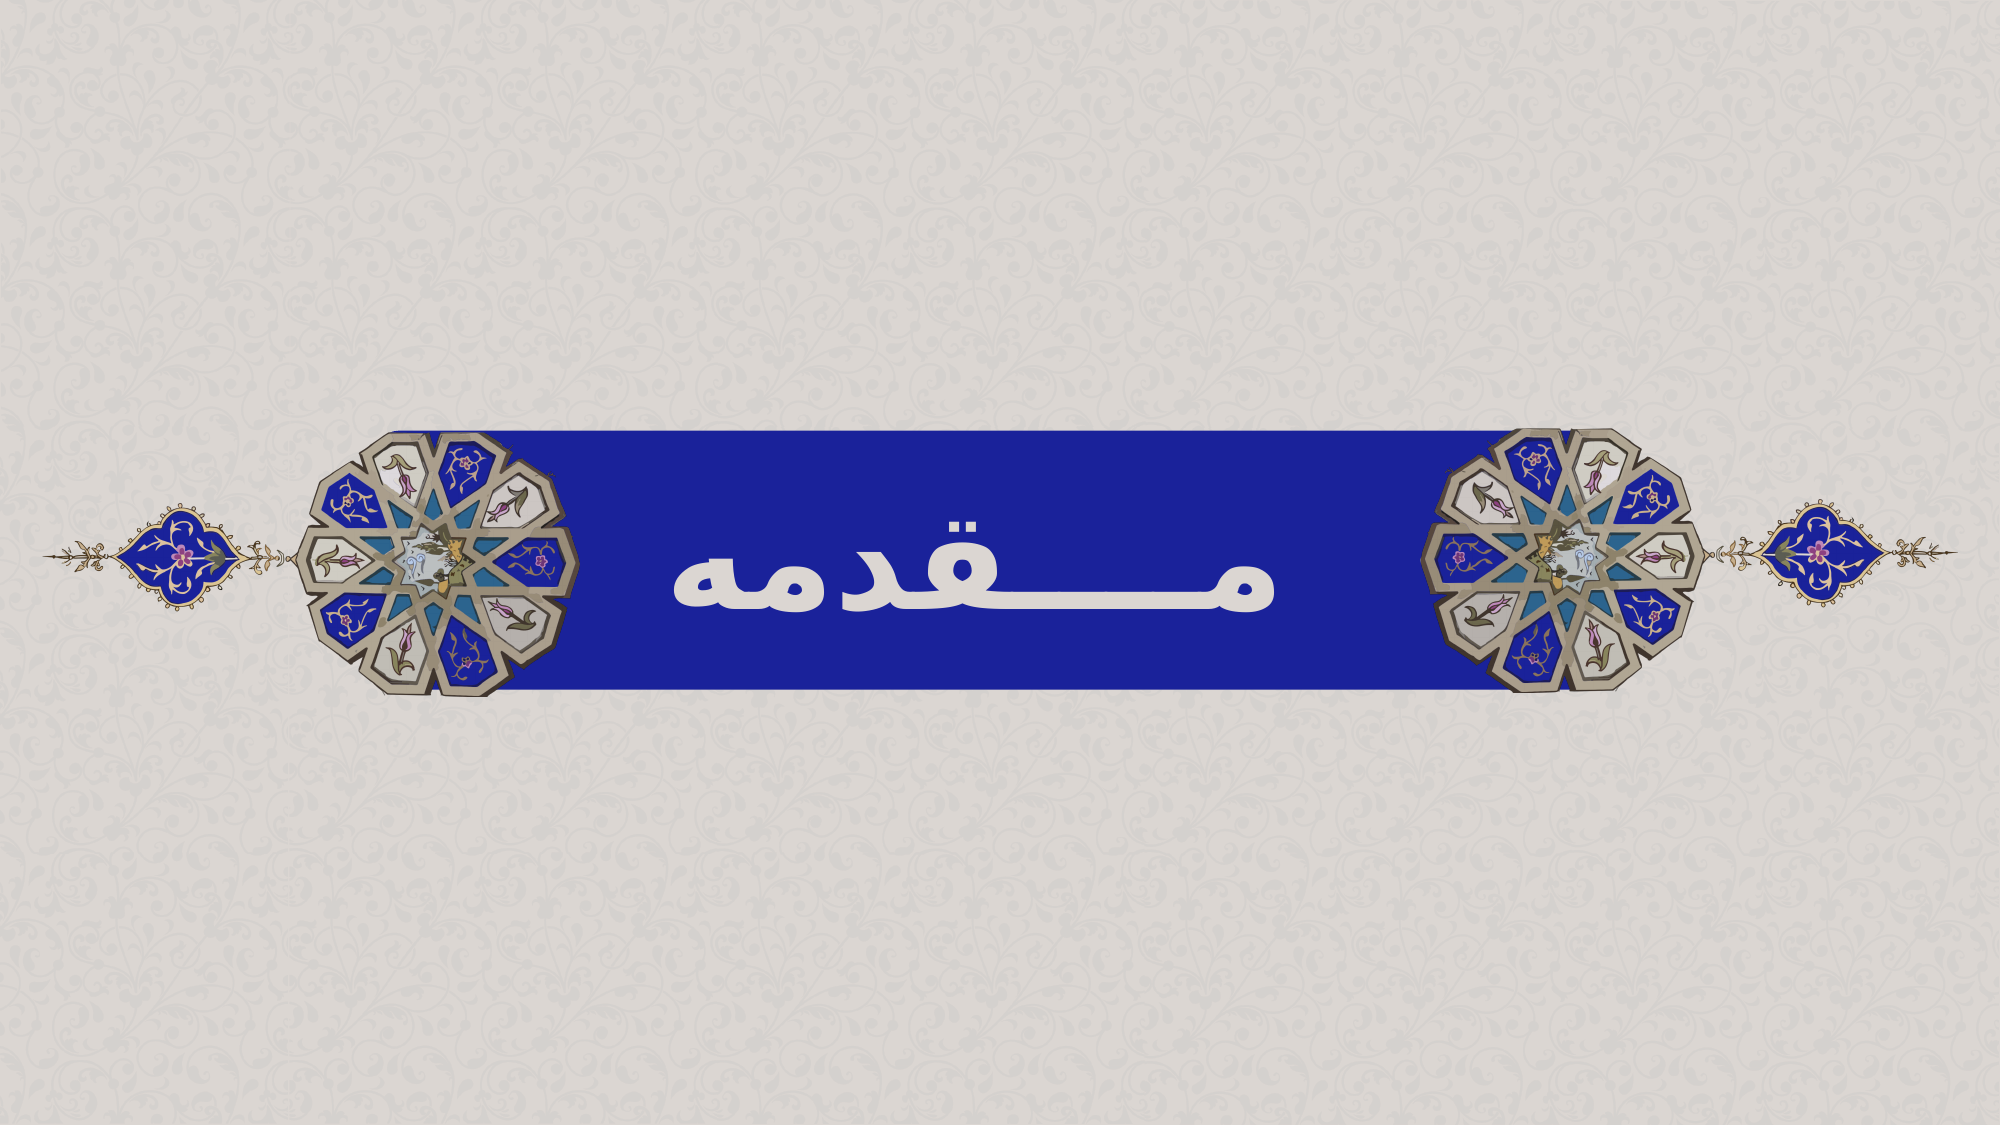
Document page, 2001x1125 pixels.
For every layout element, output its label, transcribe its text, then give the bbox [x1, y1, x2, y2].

text_box مــــقدمه [375, 464, 1576, 645]
picture [43, 433, 580, 697]
picture [1421, 429, 1958, 693]
